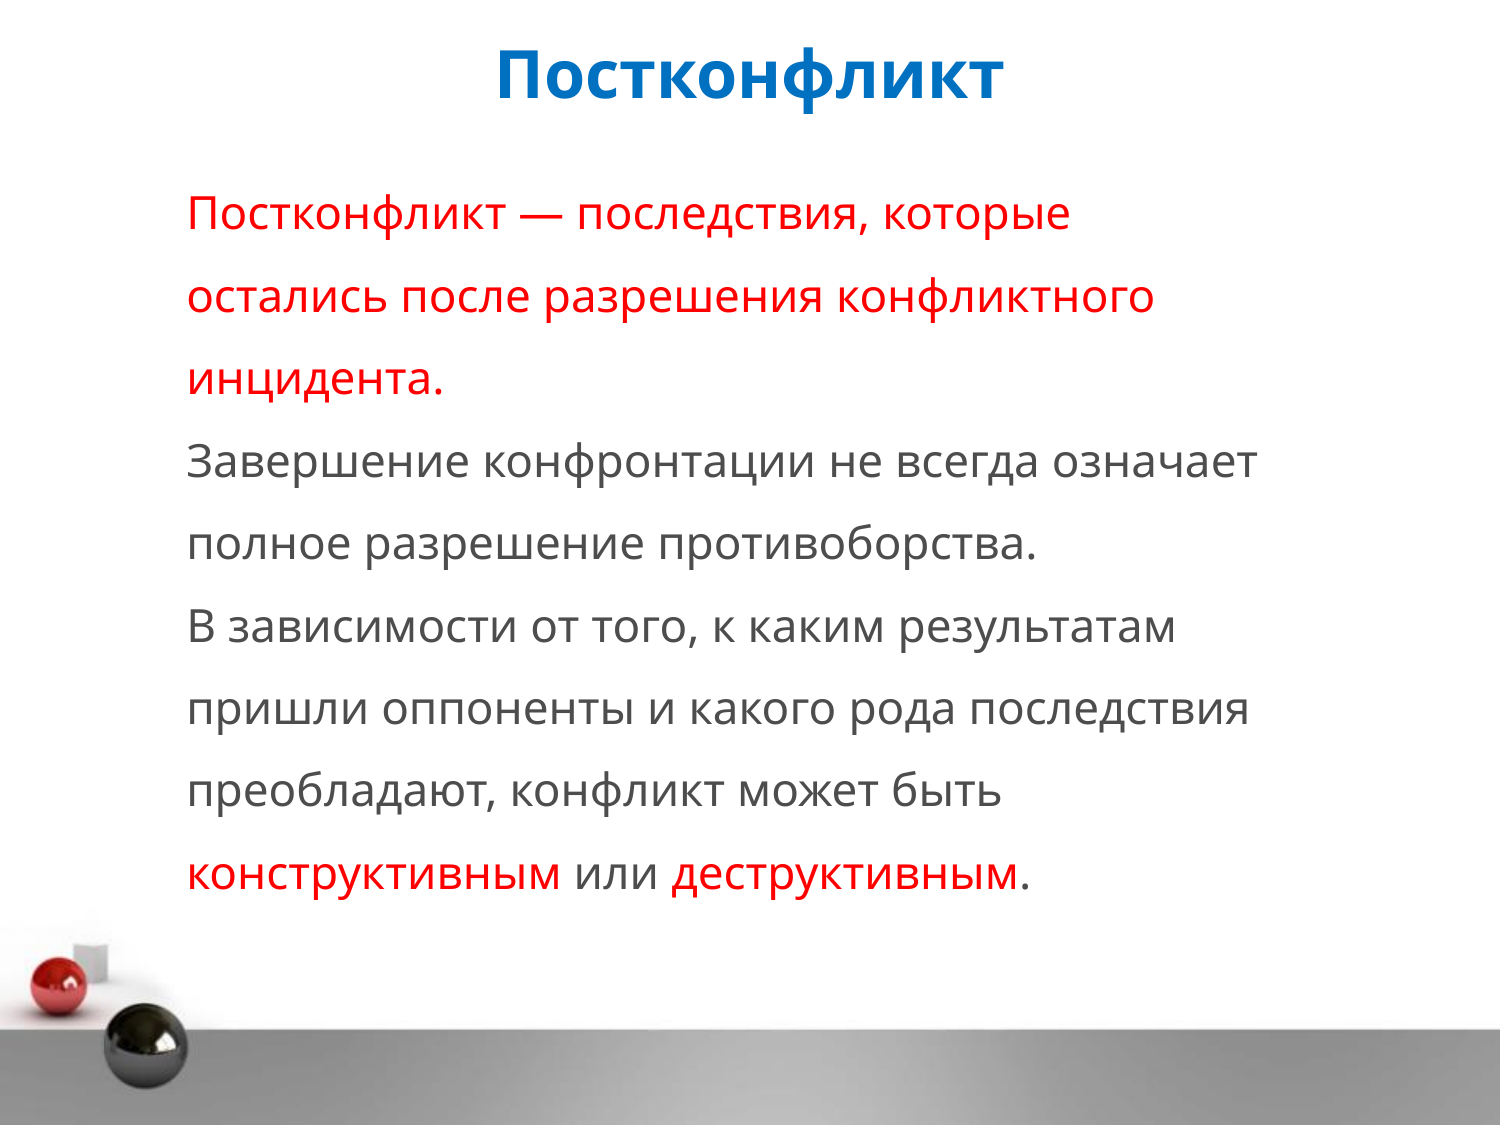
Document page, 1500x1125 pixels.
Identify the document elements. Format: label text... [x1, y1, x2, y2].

picture [0, 0, 1500, 1125]
list Постконфликт — последствия, которые остались после разрешения конфликтного инцидента. Завершение конфронтации не всегда означает полное разрешение противоборства. В зависимости от того, к каким результатам пришли оппоненты и какого рода последствия преобладают, конфликт может быть конструктивным или деструктивным. [170, 148, 1282, 988]
title Постконфликт [76, 18, 1424, 126]
